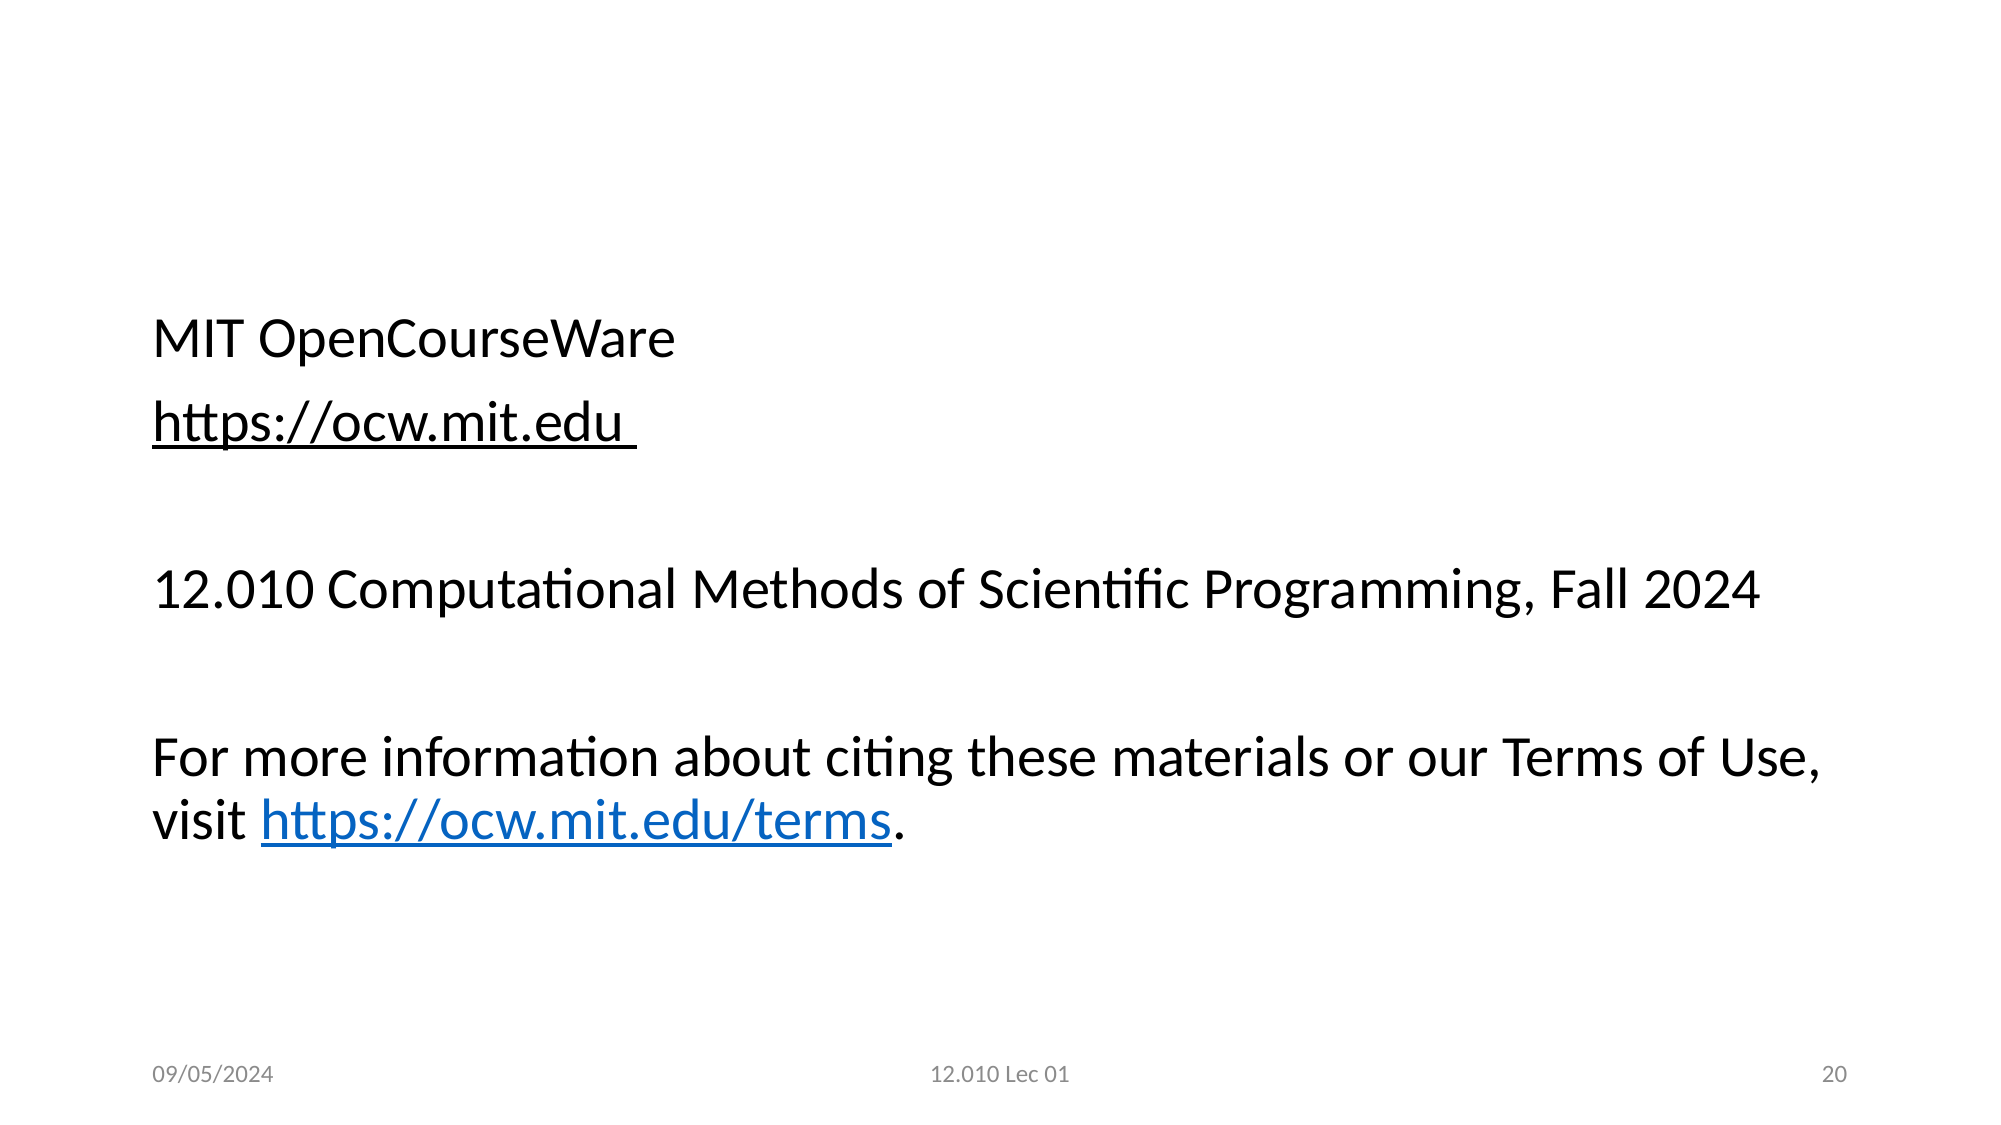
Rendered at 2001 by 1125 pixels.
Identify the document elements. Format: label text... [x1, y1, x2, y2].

list MIT OpenCourseWare https://ocw.mit.edu 12.010 Computational Methods of Scientific Programming, Fall 2024 For more information about citing these materials or our Terms of Use, visit https://ocw.mit.edu/terms. [137, 299, 1863, 1014]
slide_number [137, 1042, 588, 1103]
slide_number 20 [1412, 1042, 1863, 1103]
footer 12.010 Lec 01 [662, 1042, 1338, 1103]
